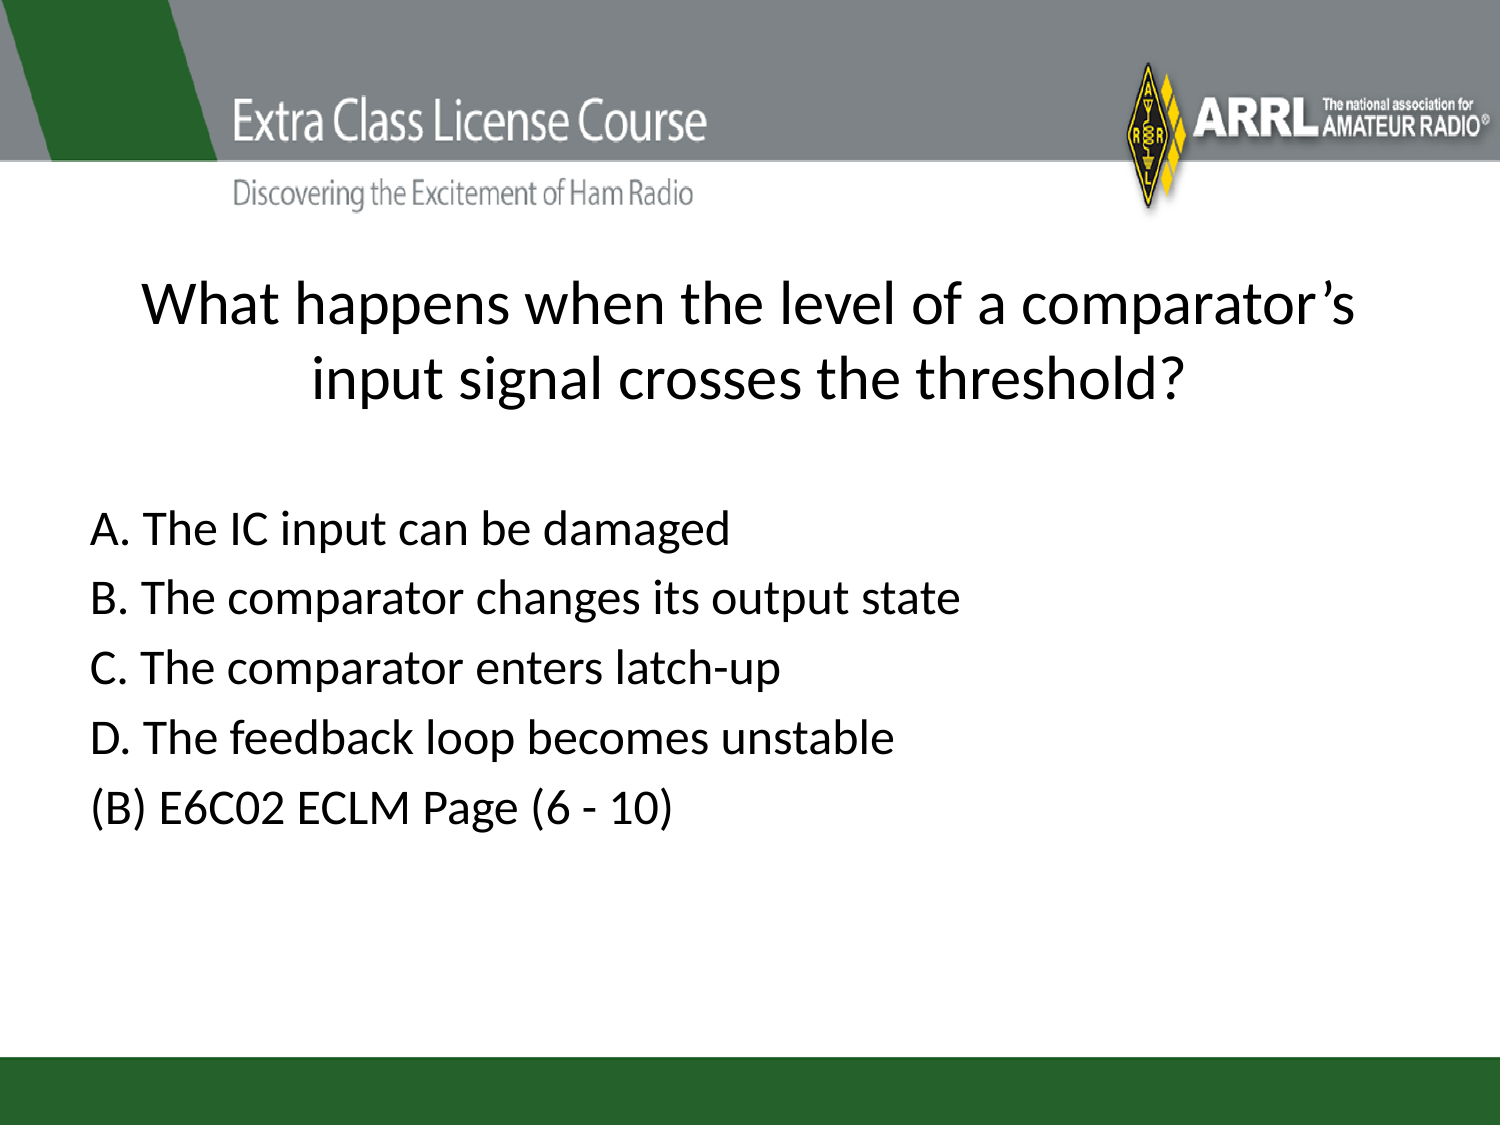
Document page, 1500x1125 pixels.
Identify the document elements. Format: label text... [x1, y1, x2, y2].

picture [0, 0, 1500, 1125]
title What happens when the level of a comparator’s input signal crosses the threshold? [75, 254, 1425, 435]
list A. The IC input can be damaged B. The comparator changes its output state C. The comparator enters latch-up D. The feedback loop becomes unstable (B) E6C02 ECLM Page (6 - 10) [75, 487, 1425, 1005]
